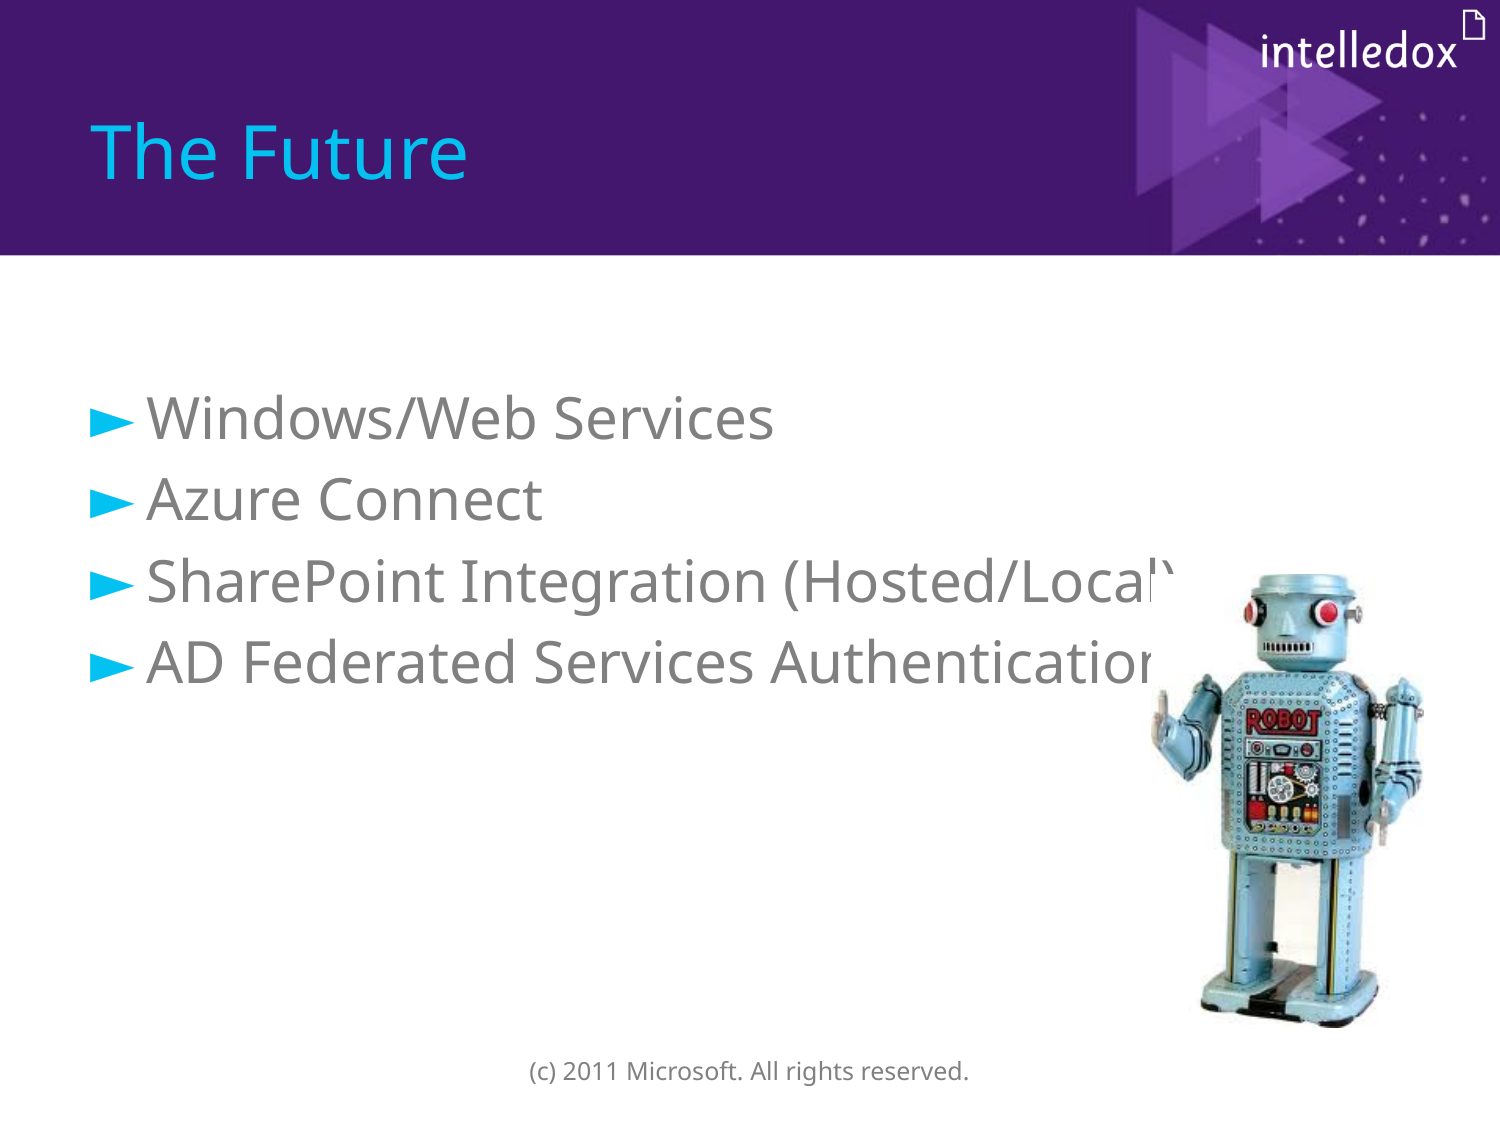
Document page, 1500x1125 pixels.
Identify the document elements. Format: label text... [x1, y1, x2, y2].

picture [0, 0, 1500, 255]
list Windows/Web Services Azure Connect SharePoint Integration (Hosted/Local) AD Federated Services Authentication [75, 373, 1425, 1005]
picture [1151, 574, 1424, 1028]
title The Future [75, 56, 1425, 244]
footer (c) 2011 Microsoft. All rights reserved. [512, 1042, 988, 1103]
